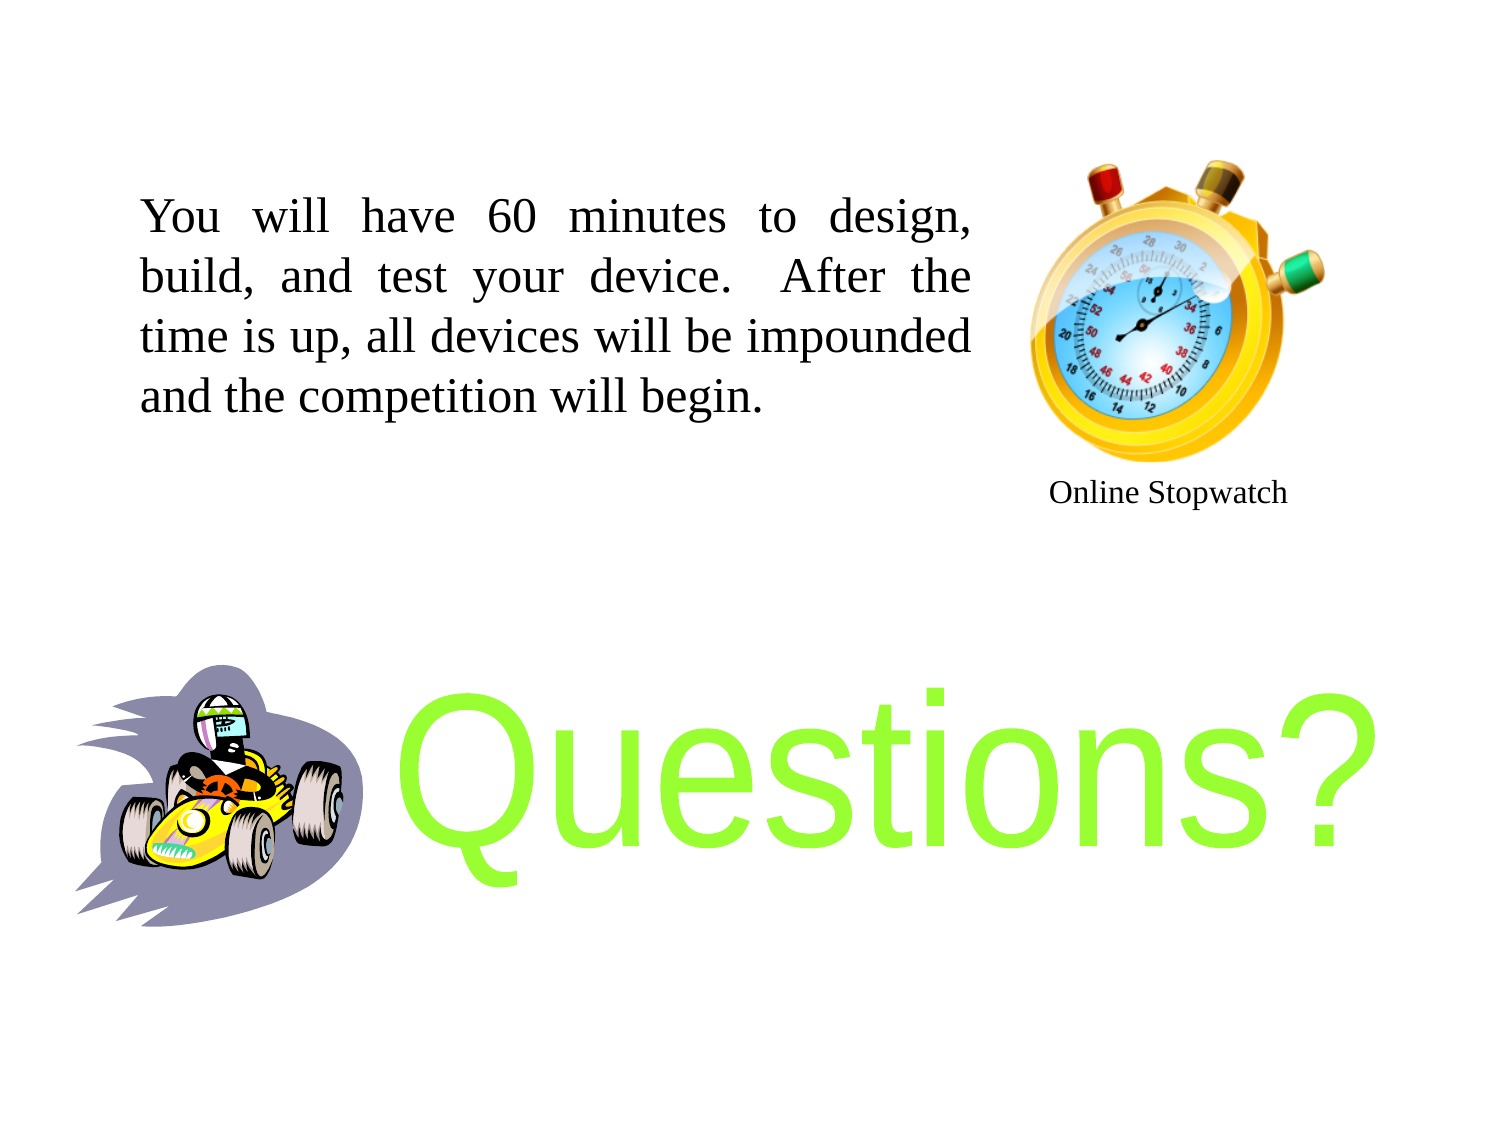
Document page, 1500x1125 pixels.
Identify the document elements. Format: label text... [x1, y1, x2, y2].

picture [1012, 137, 1363, 488]
text_box You will have 60 minutes to design, build, and test your device. After the time is up, all devices will be impounded and the competition will begin. [125, 174, 988, 430]
text_box Online Stopwatch [999, 462, 1338, 518]
picture [74, 662, 366, 930]
